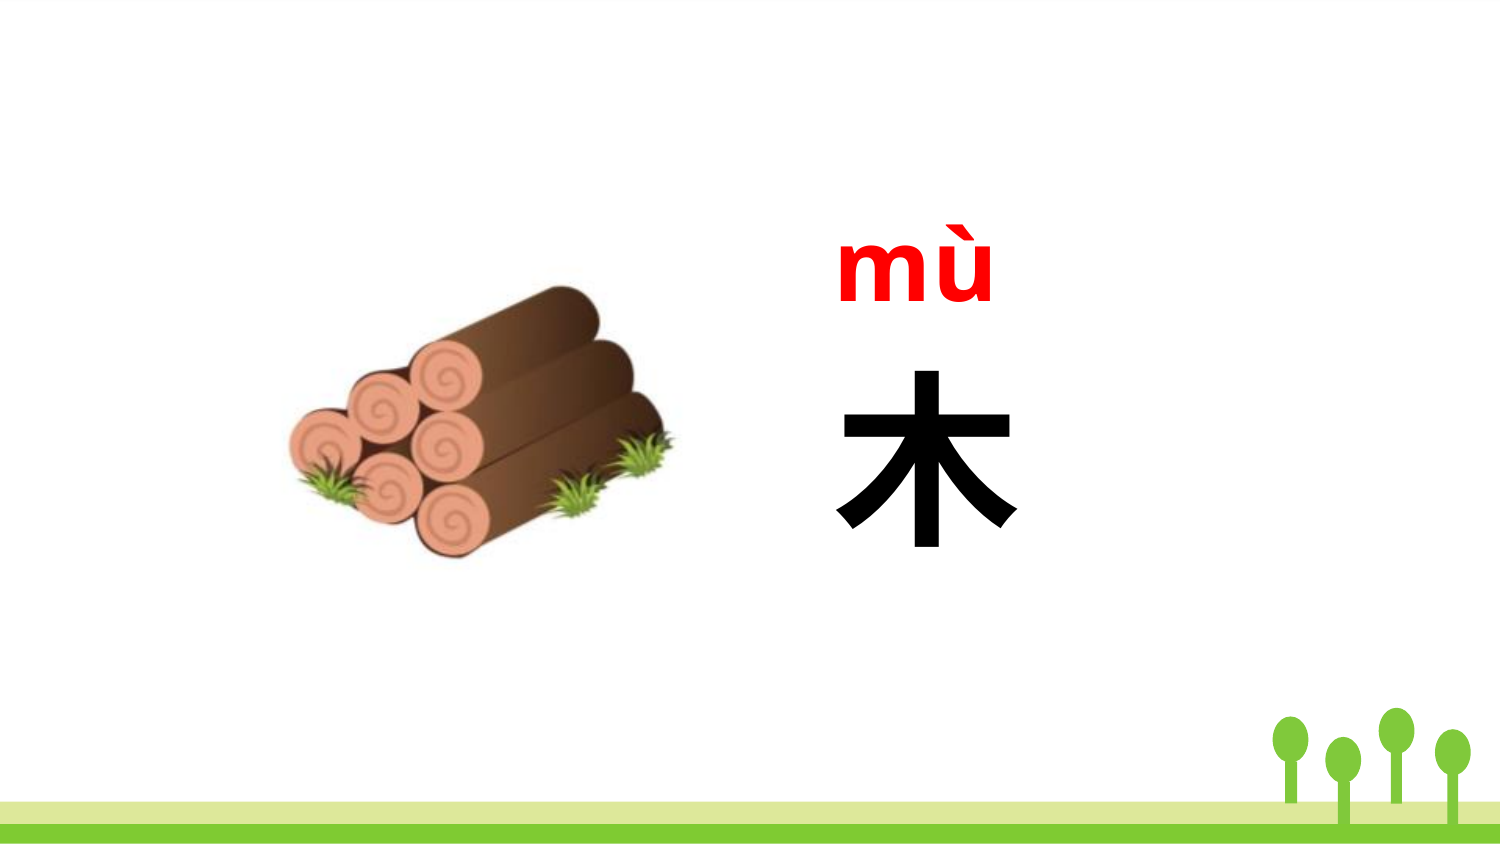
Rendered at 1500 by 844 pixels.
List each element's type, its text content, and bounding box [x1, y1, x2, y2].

text_box 木 [822, 337, 1037, 574]
text_box mù [822, 195, 1041, 327]
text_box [0, 707, 1500, 844]
picture [0, 0, 1500, 707]
